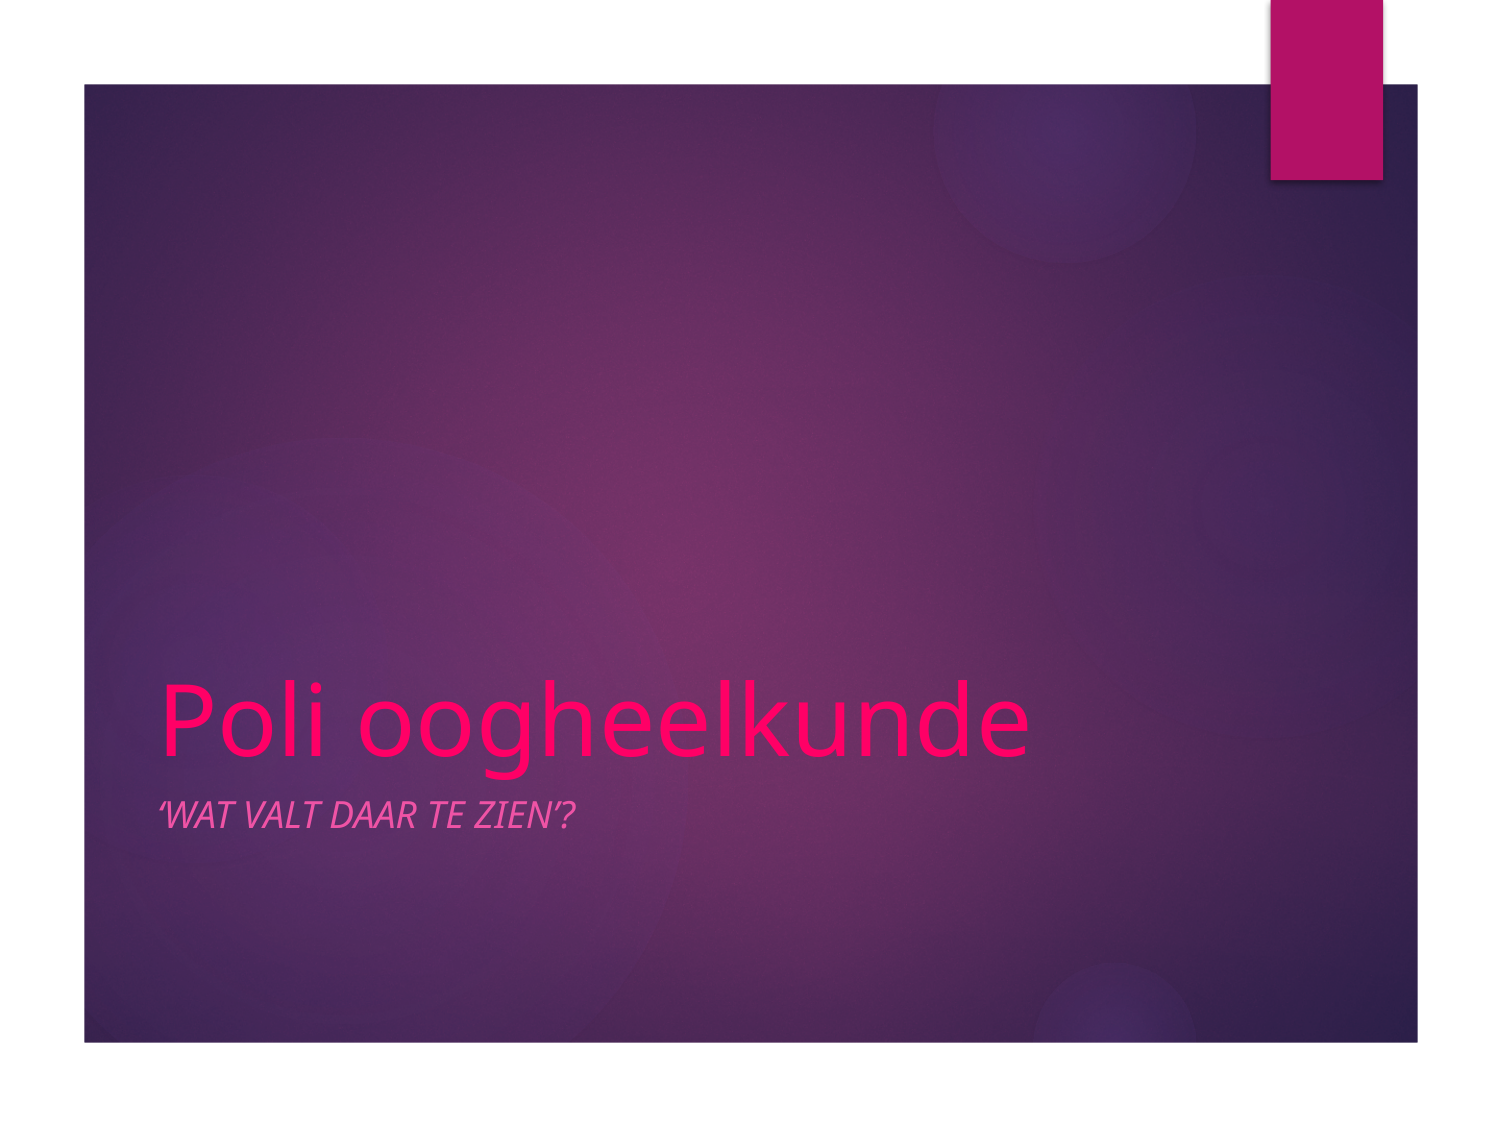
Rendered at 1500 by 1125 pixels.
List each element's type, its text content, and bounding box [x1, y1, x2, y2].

title Poli oogheelkunde [142, 365, 1113, 783]
subtitle ‘Wat valt daar te zien’? [142, 783, 1113, 925]
